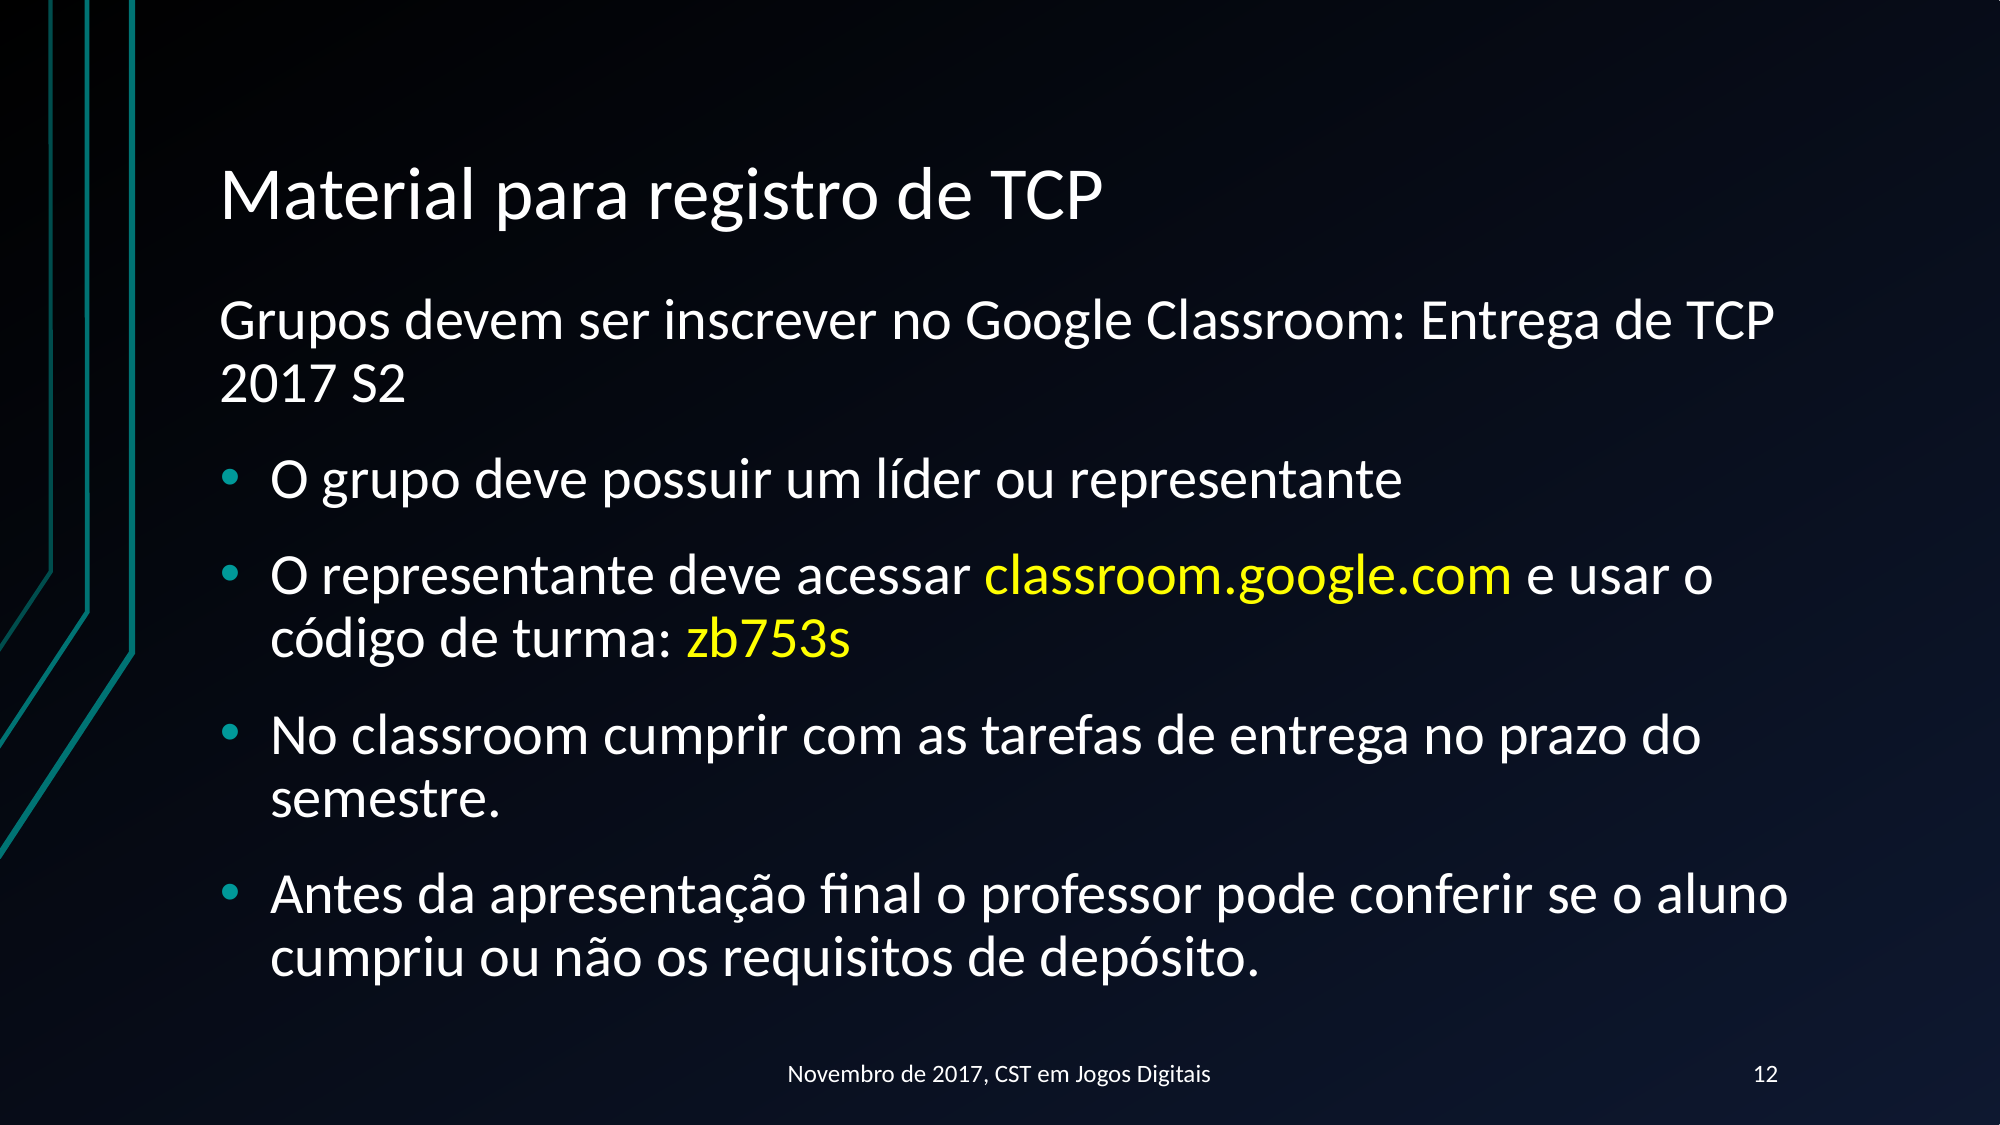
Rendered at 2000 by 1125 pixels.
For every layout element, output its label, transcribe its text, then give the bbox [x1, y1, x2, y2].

slide_number 12 [1732, 1042, 1900, 1103]
list Grupos devem ser inscrever no Google Classroom: Entrega de TCP 2017 S2 O grupo deve possuir um líder ou representante O representante deve acessar classroom.google.com e usar o código de turma: zb753s No classroom cumprir com as tarefas de entrega no prazo do semestre. Antes da apresentação final o professor pode conferir se o aluno cumpriu ou não os requisitos de depósito. [199, 279, 1900, 1012]
title Material para registro de TCP [199, 45, 1900, 246]
footer Novembro de 2017, CST em Jogos Digitais [566, 1042, 1433, 1103]
